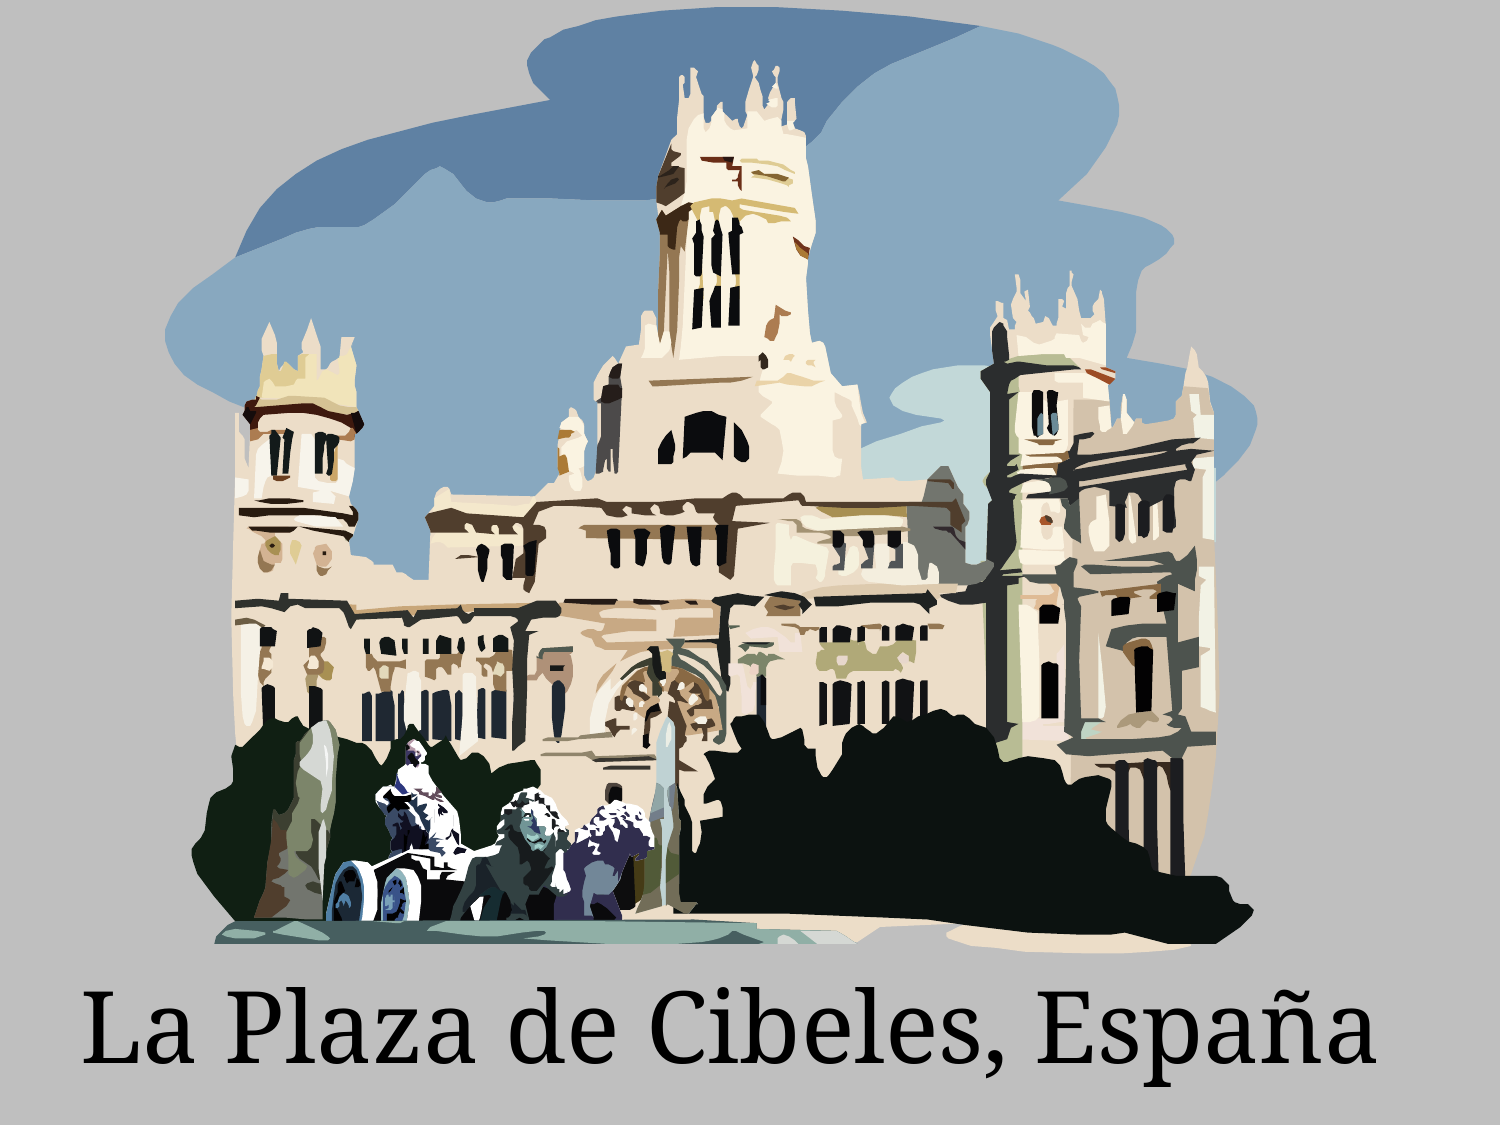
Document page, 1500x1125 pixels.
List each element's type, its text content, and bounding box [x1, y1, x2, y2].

subtitle La Plaza de Cibeles, España [0, 956, 1463, 1121]
picture [160, 2, 1262, 958]
